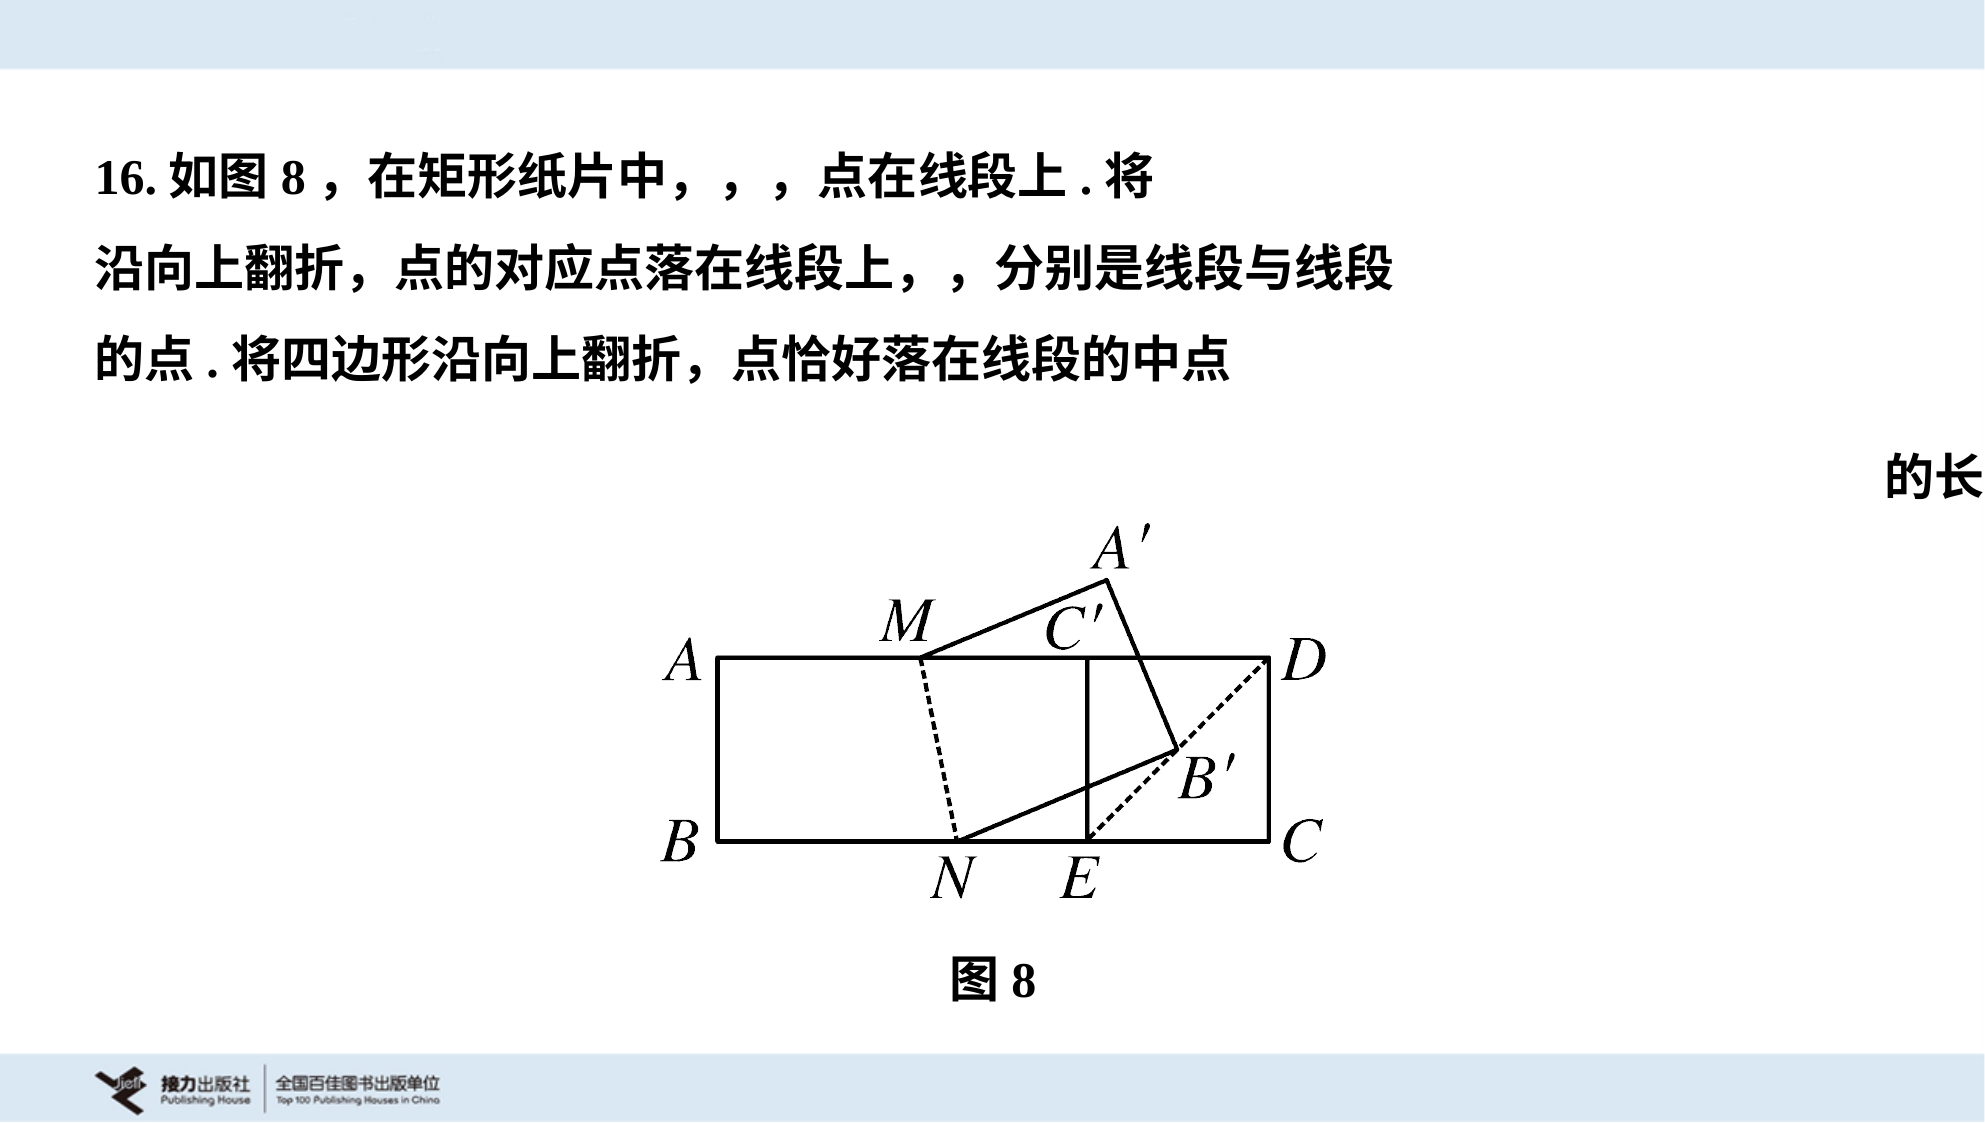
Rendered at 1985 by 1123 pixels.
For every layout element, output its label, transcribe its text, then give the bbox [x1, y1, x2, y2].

text_box 图8 [949, 919, 1037, 1067]
picture [0, 0, 1985, 1122]
